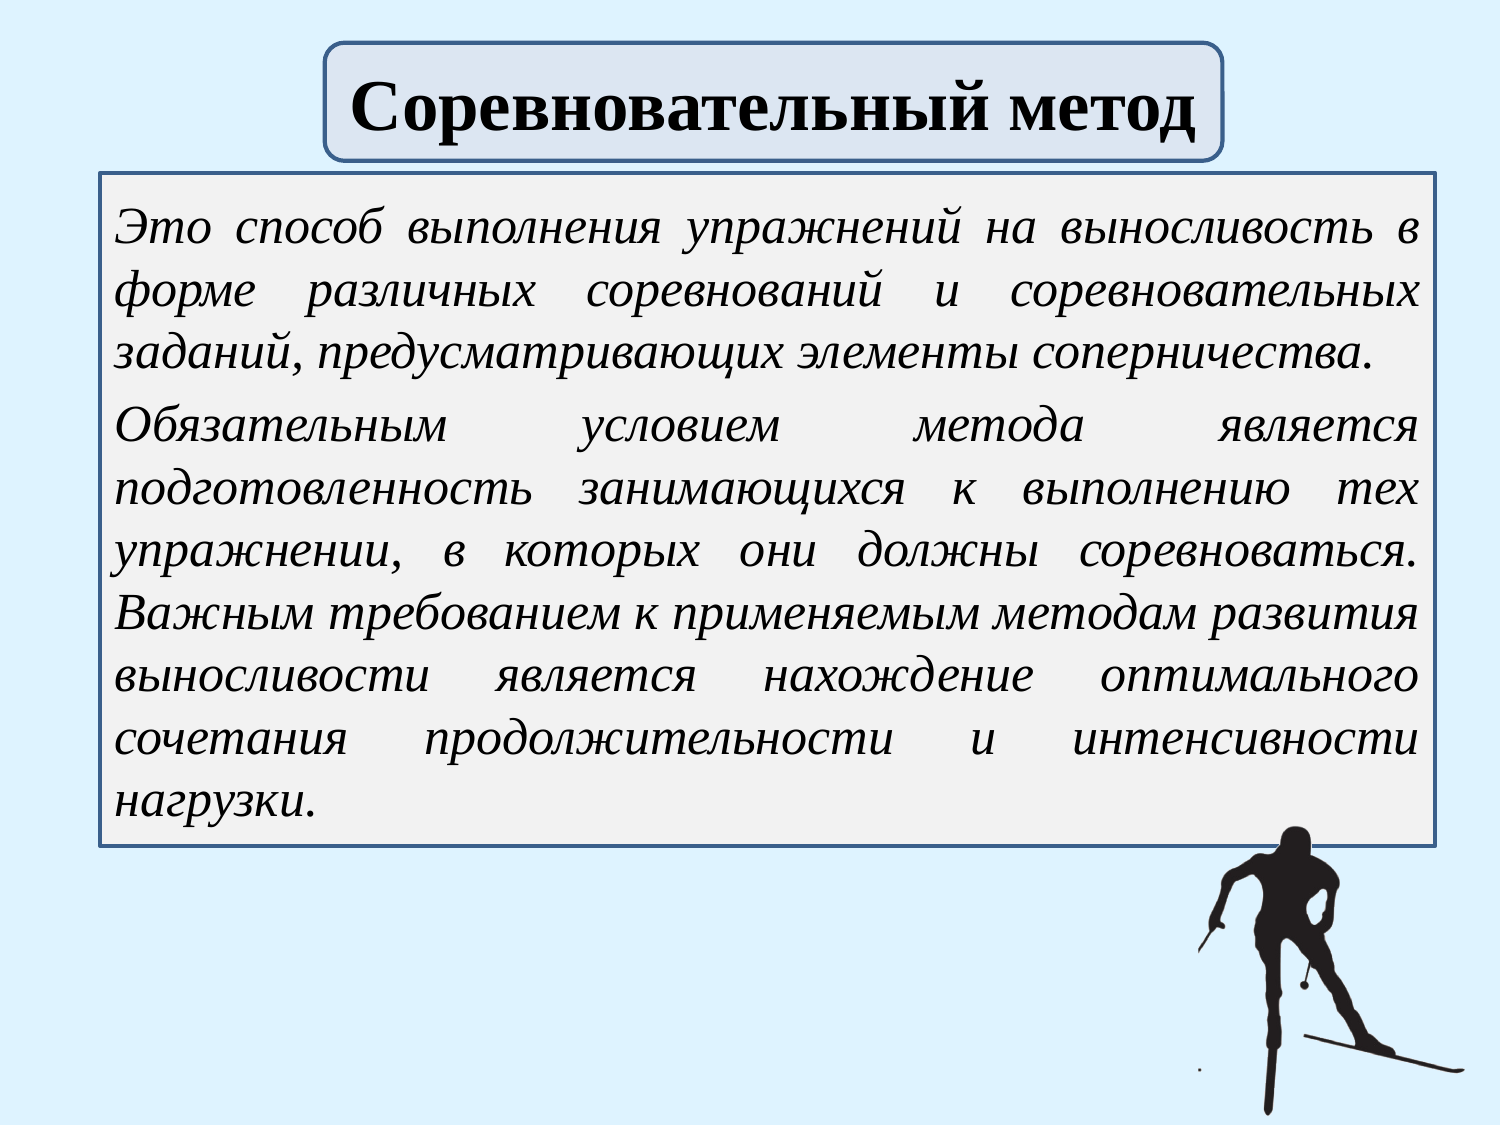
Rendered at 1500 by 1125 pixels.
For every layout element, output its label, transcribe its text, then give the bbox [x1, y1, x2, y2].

picture [1067, 799, 1500, 1125]
text_box Это способ выполнения упражнений на выносливость в форме различных соревнований и соревновательных заданий, предусматривающих элементы соперничества. Обязательным условием метода является подготовленность занимающихся к выполнению тех упражнении, в которых они должны соревноваться. Важным требованием к применяемым методам развития выносливости является нахождение оптимального сочетания продолжительности и интенсивности нагрузки. [98, 171, 1437, 848]
text_box Соревновательный метод [322, 40, 1225, 163]
